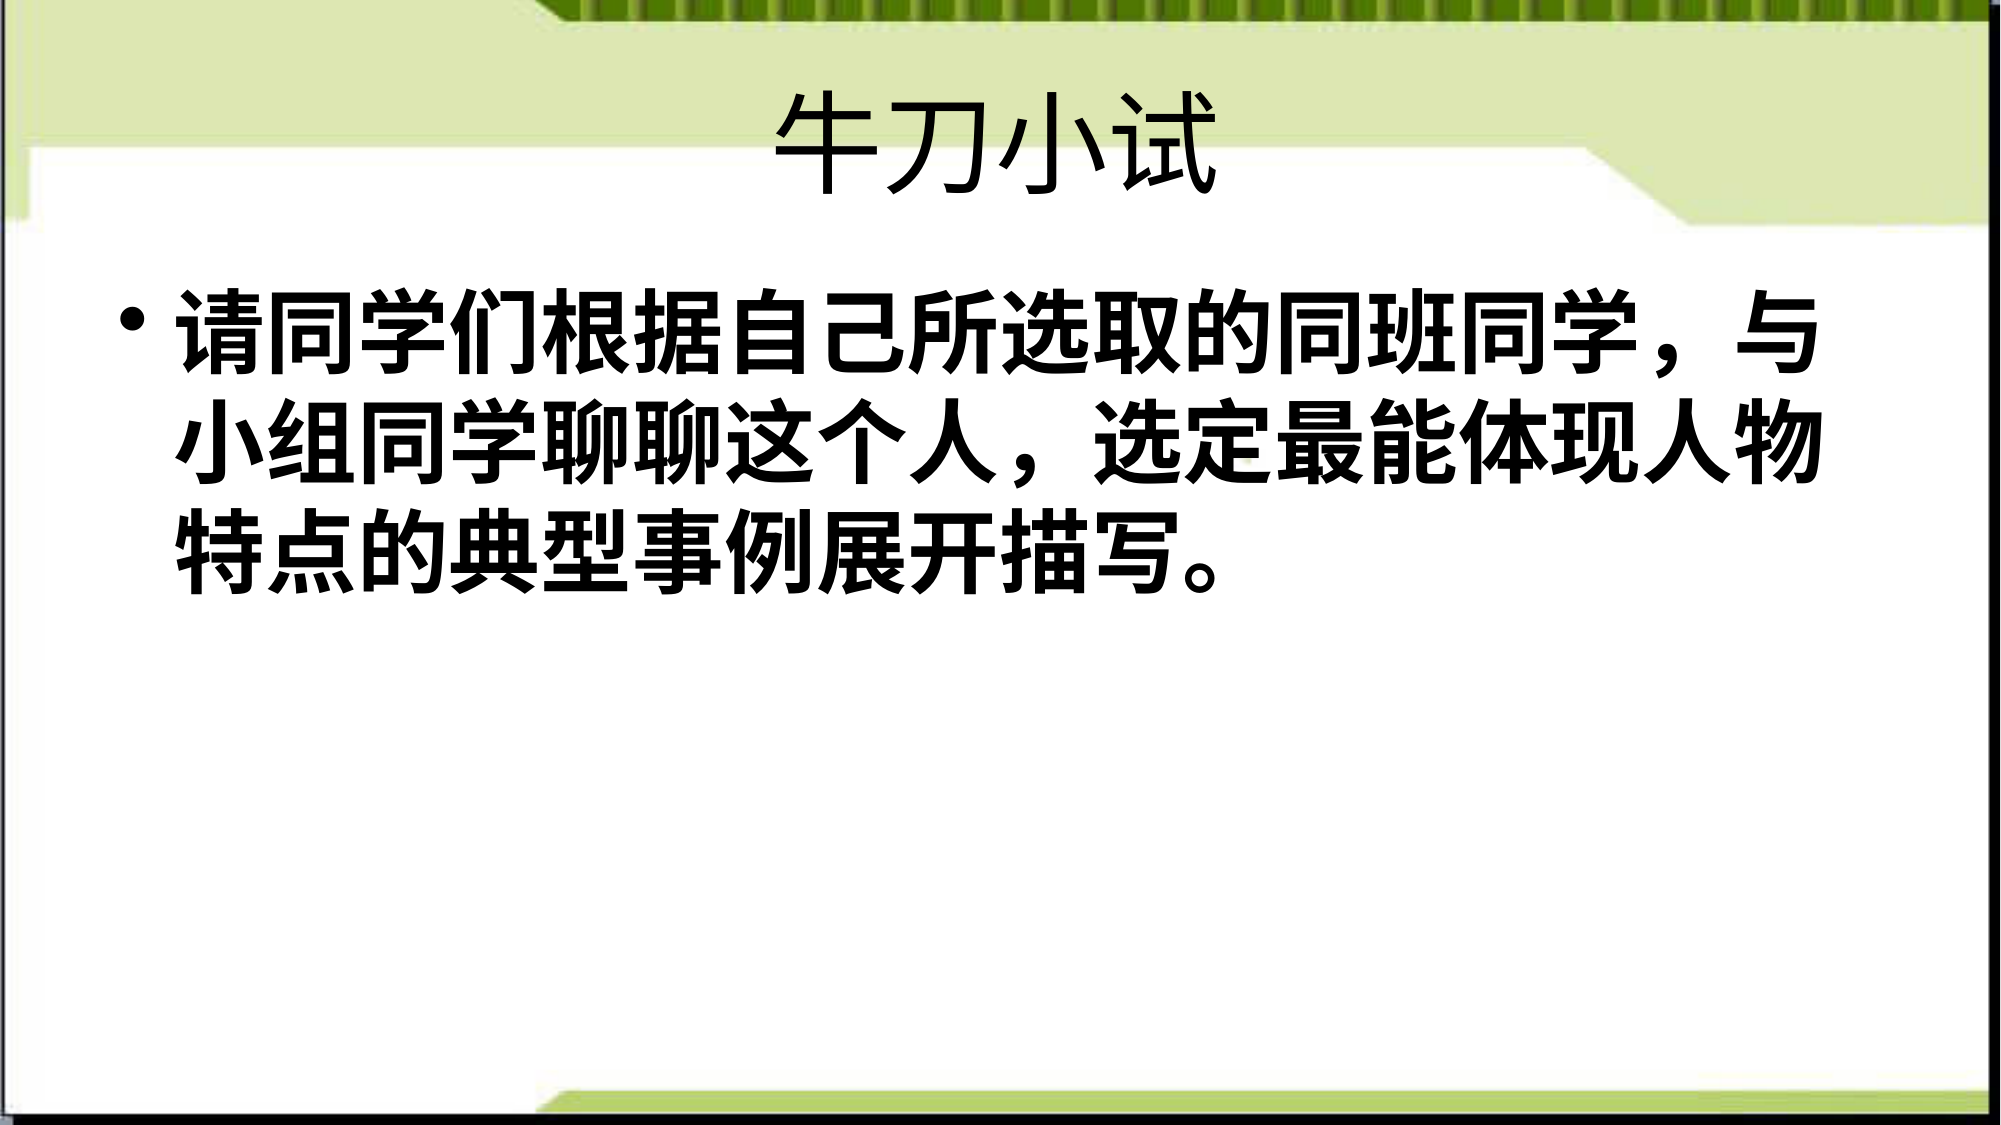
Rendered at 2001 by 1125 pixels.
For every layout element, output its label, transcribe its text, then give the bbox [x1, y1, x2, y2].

list 请同学们根据自己所选取的同班同学，与小组同学聊聊这个人，选定最能体现人物特点的典型事例展开描写。 [102, 267, 1903, 1010]
title 牛刀小试 [320, 46, 1671, 235]
picture [0, 0, 2001, 1125]
